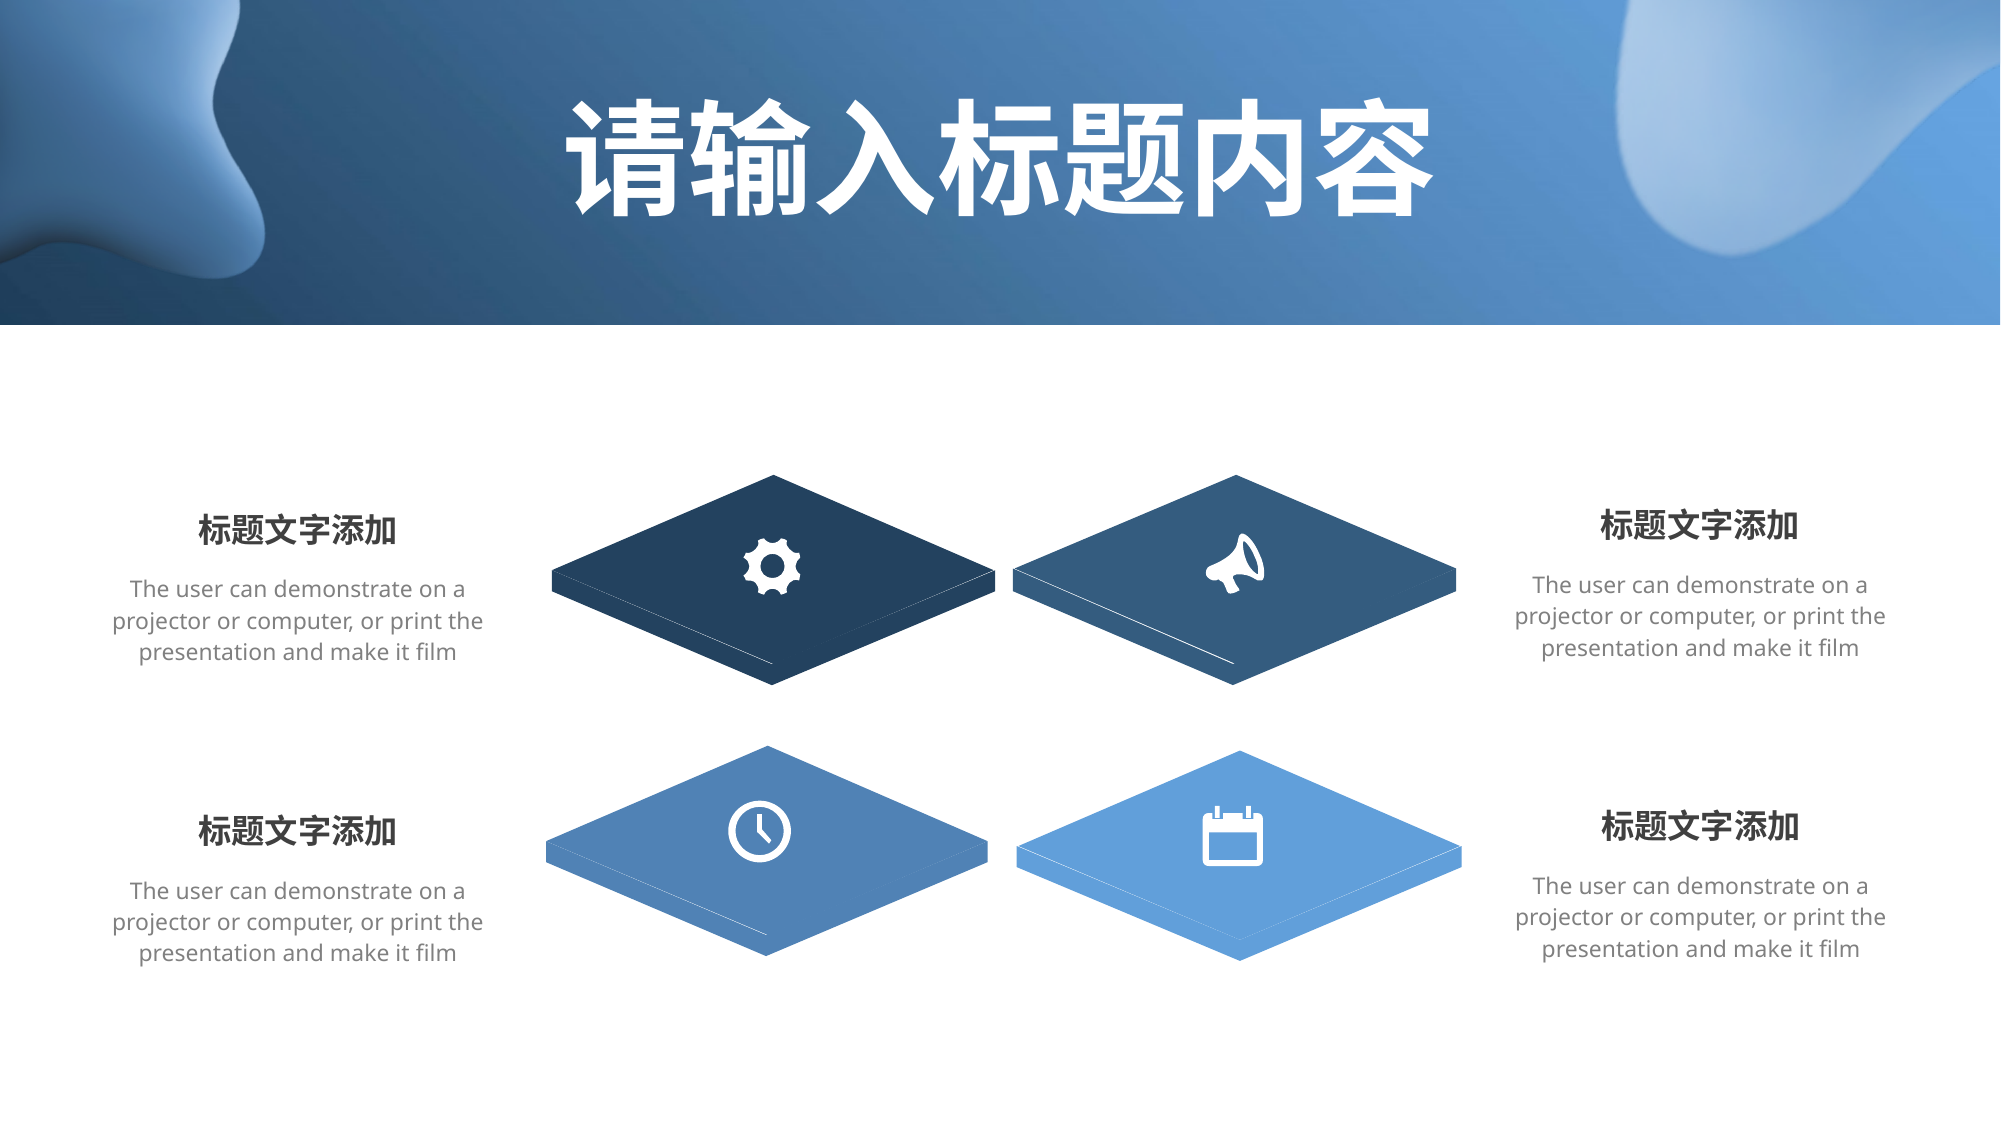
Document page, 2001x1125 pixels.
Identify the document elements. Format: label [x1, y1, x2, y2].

text_box [68, 501, 528, 688]
text_box [1470, 497, 1931, 684]
text_box [68, 802, 528, 989]
text_box [546, 745, 988, 956]
text_box [551, 474, 996, 686]
picture [0, 0, 2001, 325]
text_box [1016, 750, 1462, 961]
text_box [728, 800, 792, 863]
text_box [1471, 797, 1931, 985]
text_box [1012, 474, 1457, 686]
